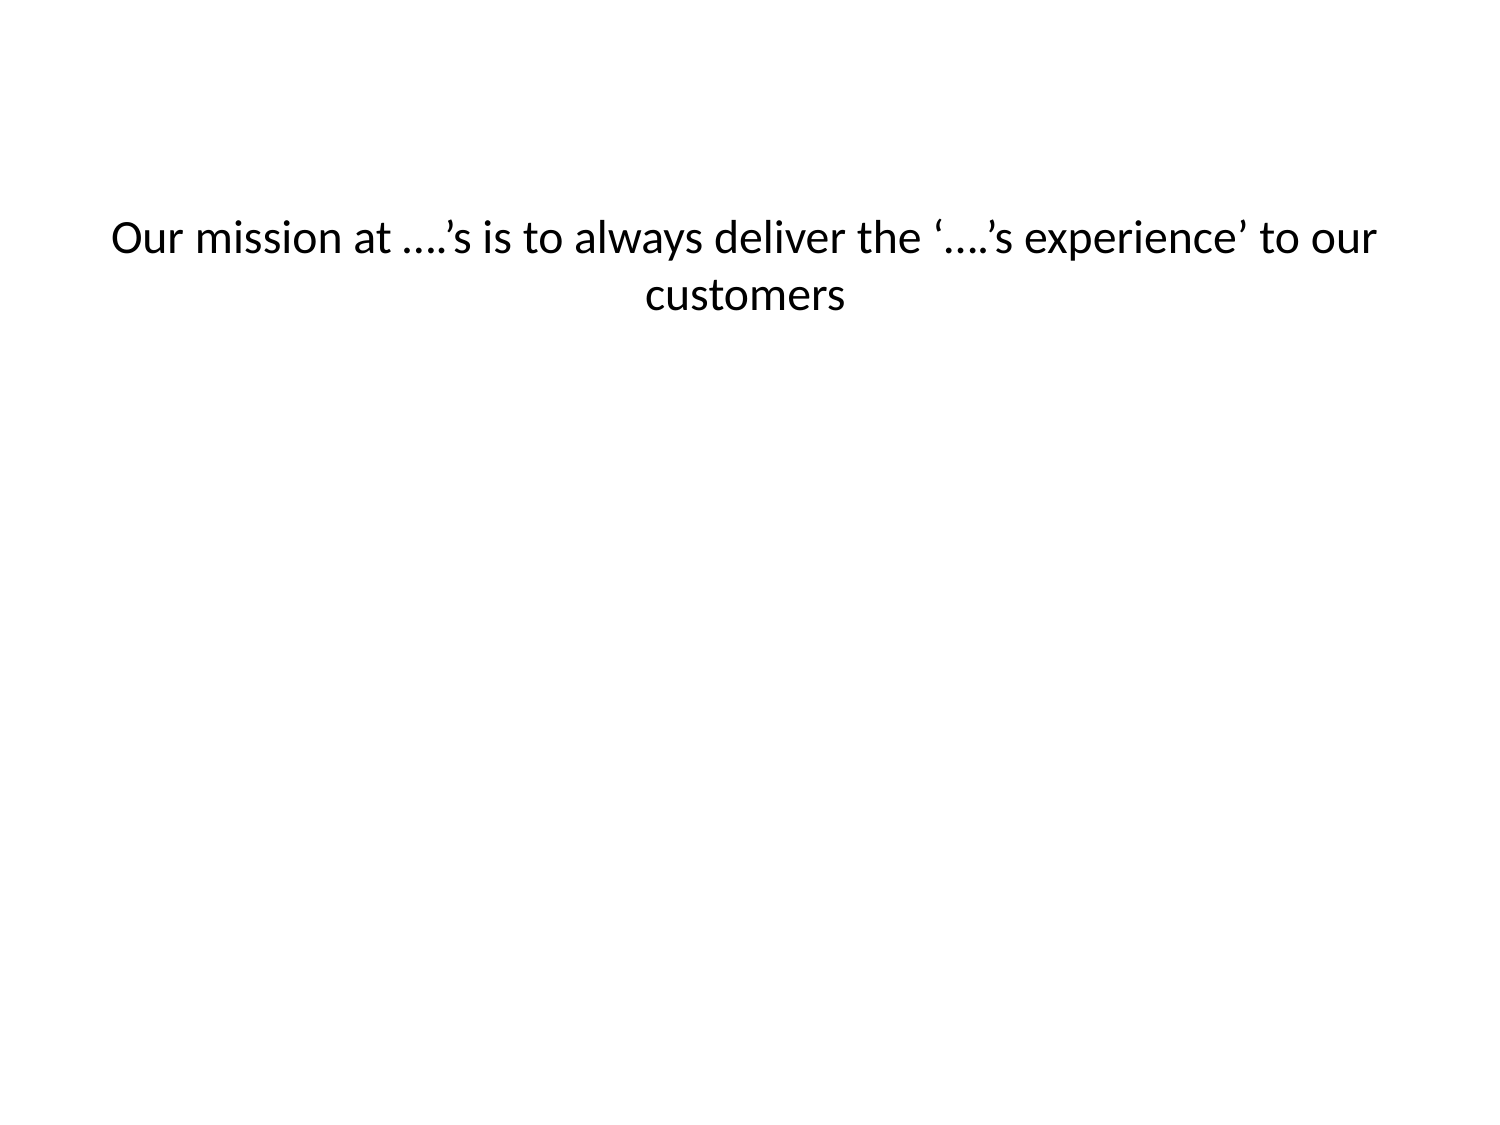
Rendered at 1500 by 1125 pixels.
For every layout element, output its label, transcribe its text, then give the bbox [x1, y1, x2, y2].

title Our mission at ….’s is to always deliver the ‘….’s experience’ to our customers [70, 140, 1421, 329]
